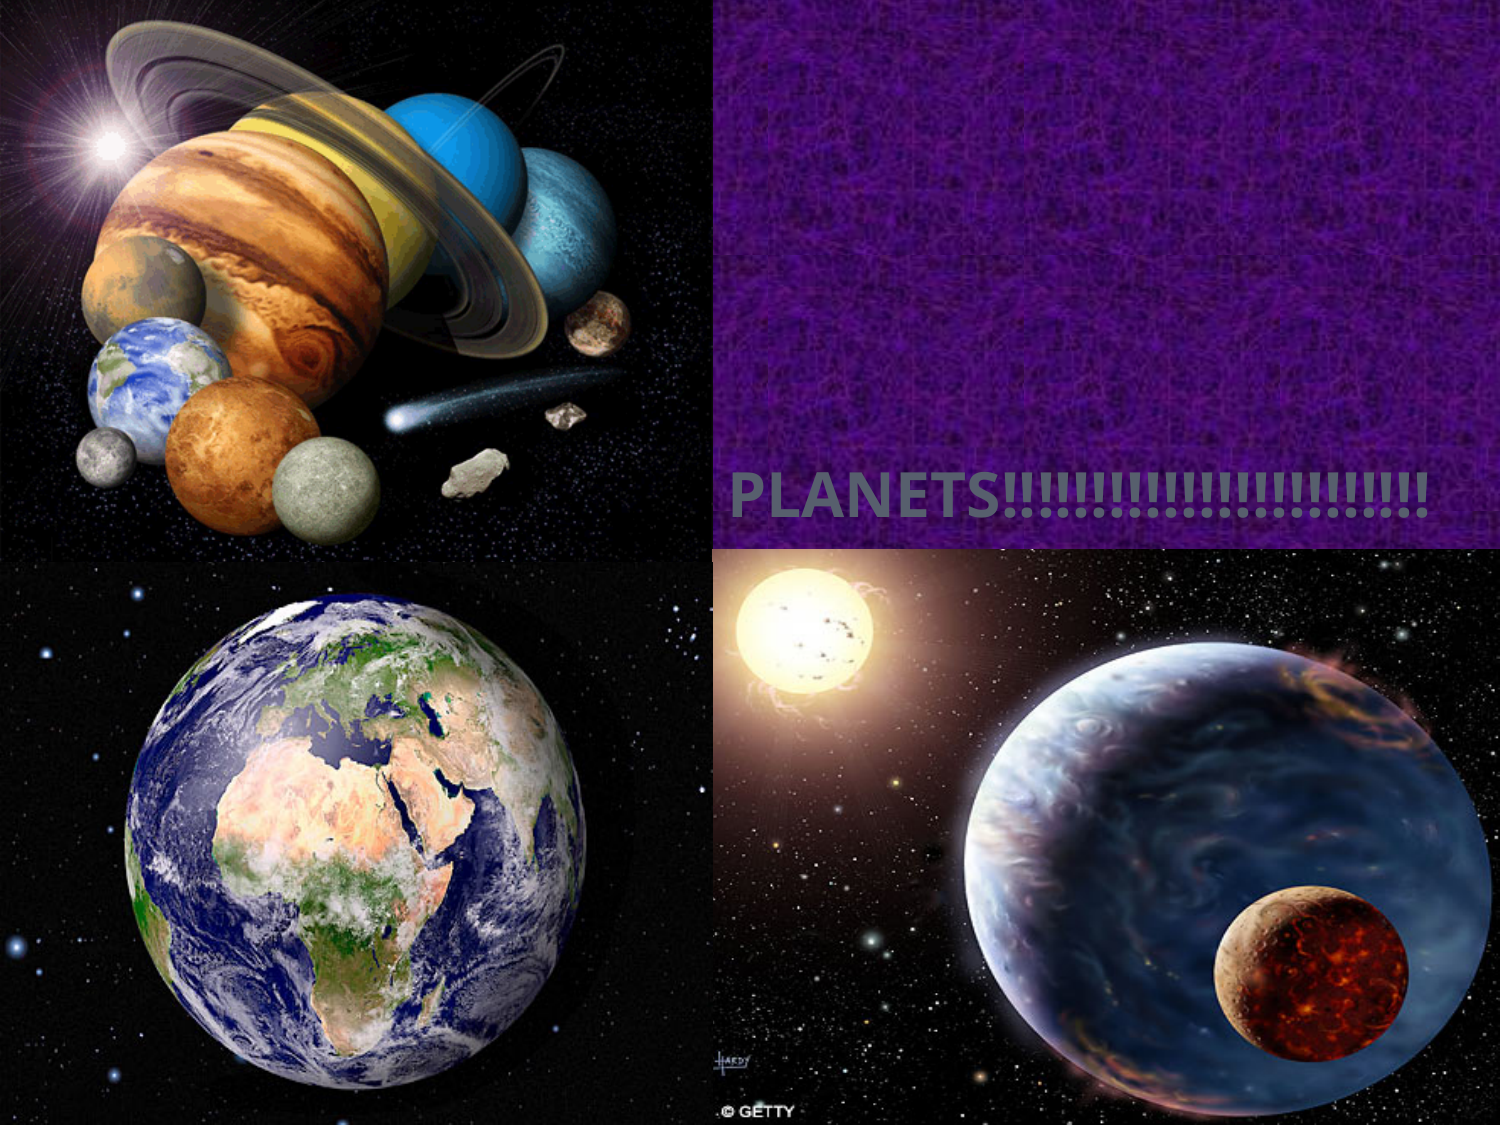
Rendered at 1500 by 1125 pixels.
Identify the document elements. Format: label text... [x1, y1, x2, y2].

title Planets!!!!!!!!!!!!!!!!!!!!!!!! [719, 50, 1500, 538]
picture [0, 0, 1500, 1125]
